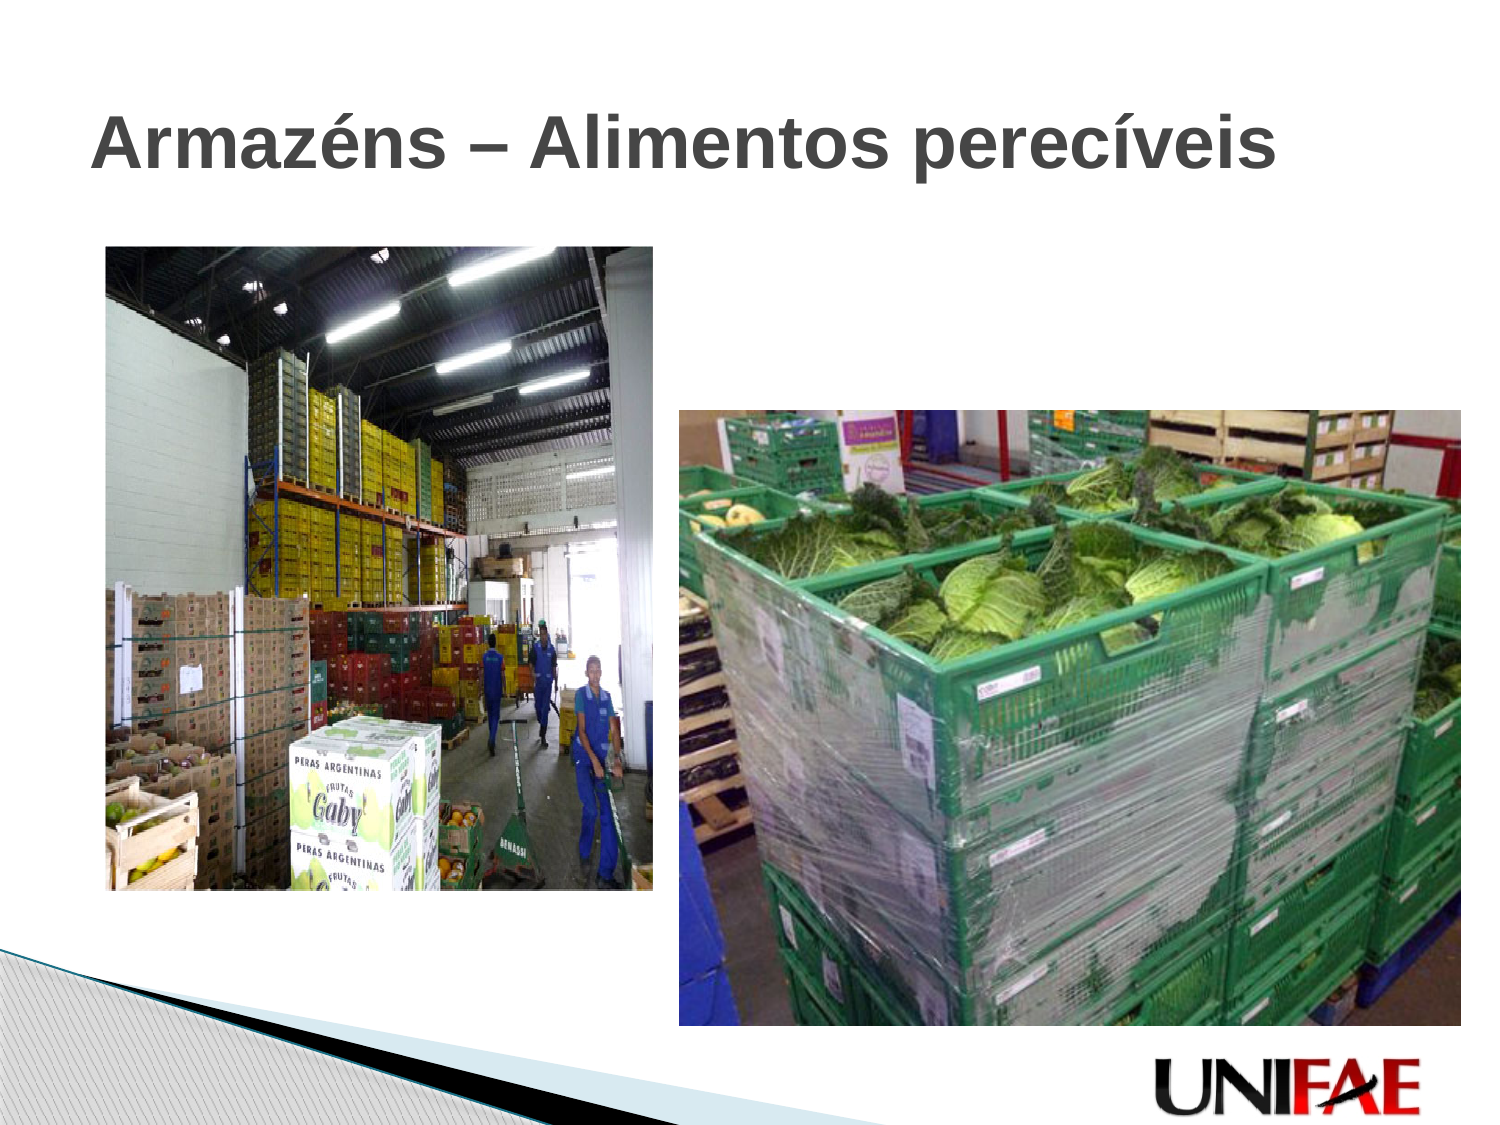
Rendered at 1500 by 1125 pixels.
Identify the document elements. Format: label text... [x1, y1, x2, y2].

picture [679, 409, 1462, 1026]
picture [105, 245, 653, 891]
title Armazéns – Alimentos perecíveis [75, 45, 1425, 233]
picture [1153, 1056, 1424, 1118]
